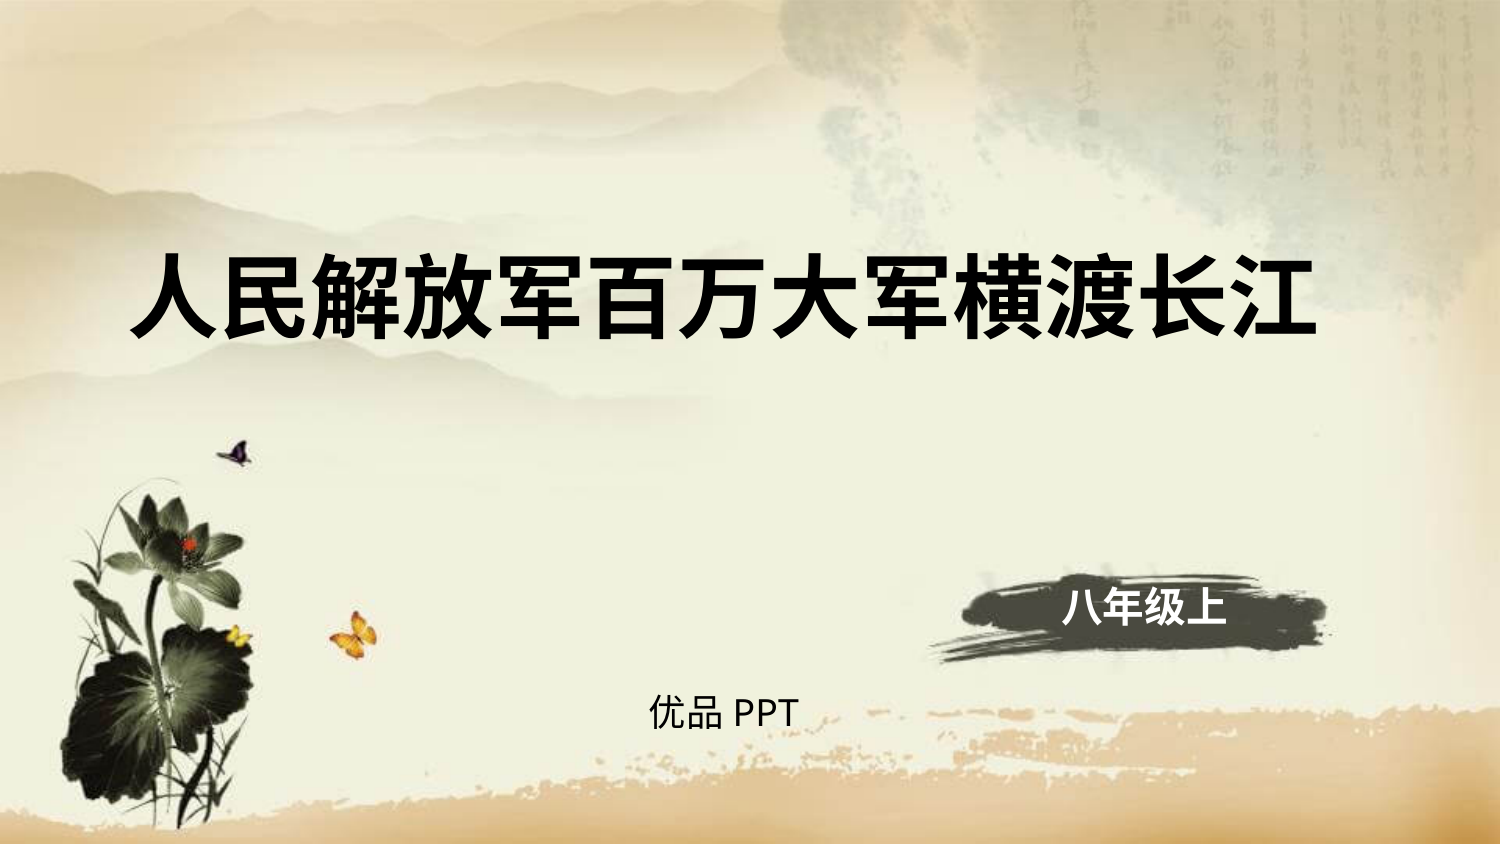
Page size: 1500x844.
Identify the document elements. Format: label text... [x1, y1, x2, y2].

text_box 八年级上 [880, 562, 1409, 650]
text_box 人民解放军百万大军横渡长江 [112, 232, 1336, 358]
picture [0, 0, 1500, 844]
text_box 优品PPT [577, 677, 870, 742]
